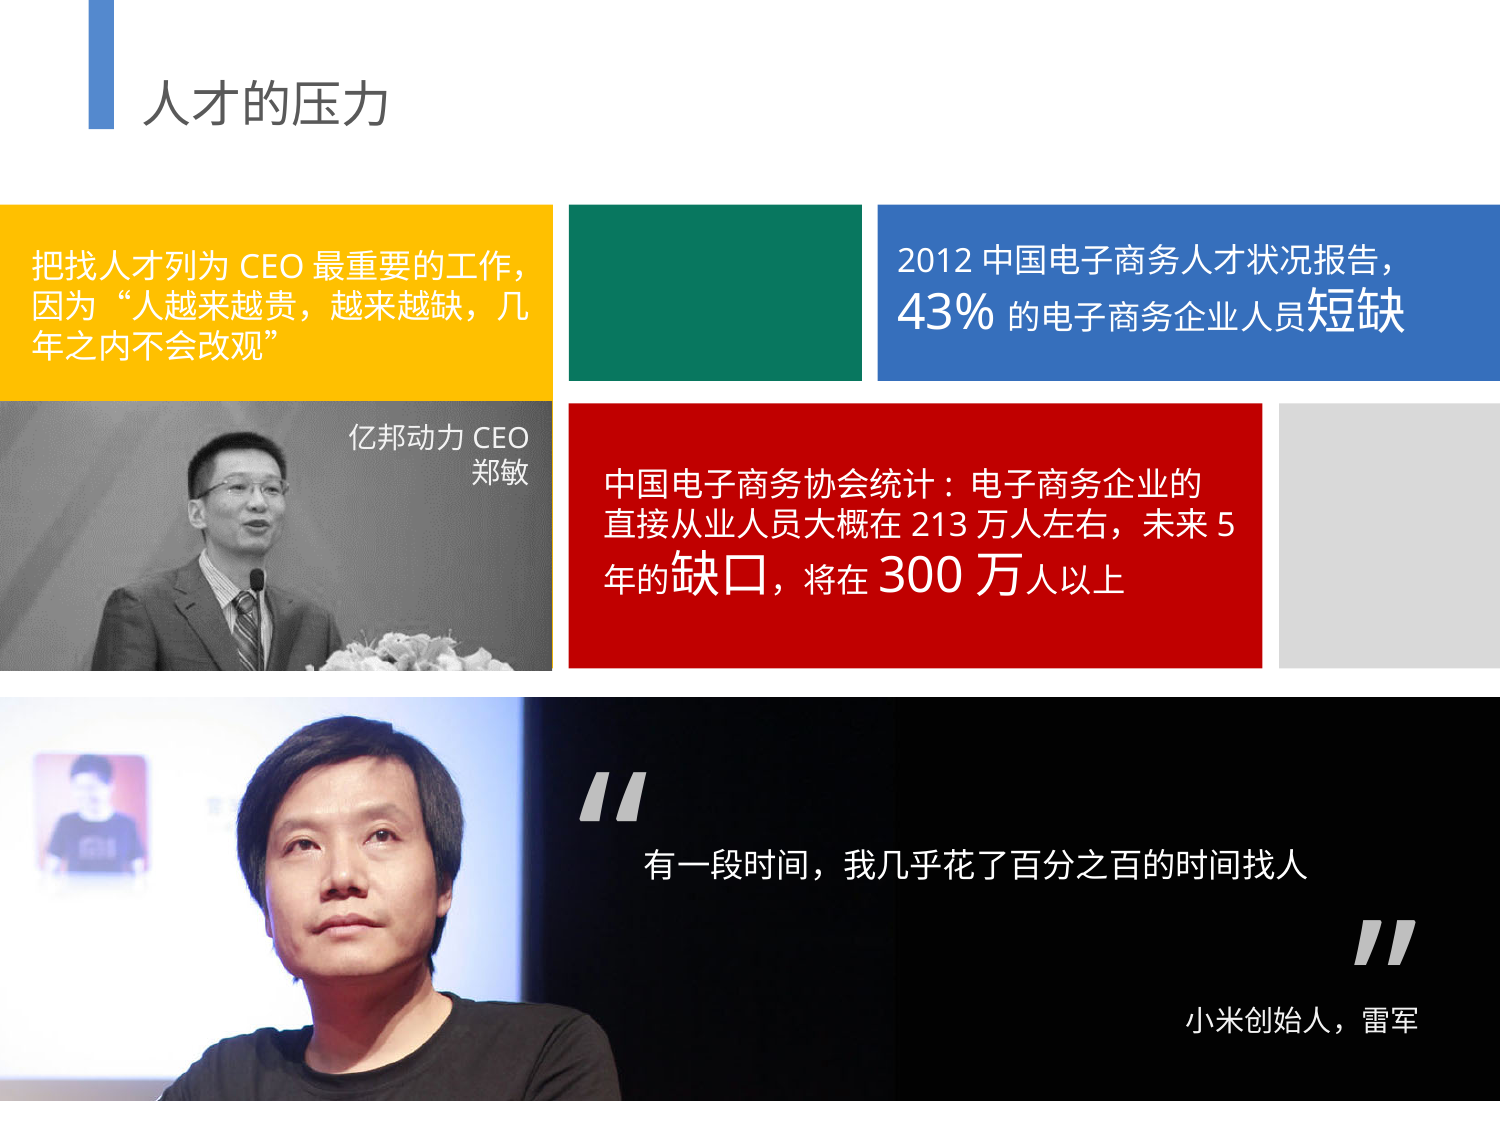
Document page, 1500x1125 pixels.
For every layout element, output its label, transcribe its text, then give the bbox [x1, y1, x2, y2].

picture [0, 401, 553, 671]
text_box [0, 203, 554, 669]
text_box 2012中国电子商务人才状况报告， 43%的电子商务企业人员短缺 [882, 231, 1500, 347]
text_box [88, 0, 115, 130]
text_box [1278, 402, 1500, 669]
text_box [877, 204, 1500, 382]
text_box [568, 204, 863, 382]
text_box 人才的压力 [126, 64, 883, 140]
text_box [568, 402, 1263, 669]
picture [0, 697, 1500, 1101]
text_box 把找人才列为CEO最重要的工作，因为“人越来越贵，越来越缺，几年之内不会改观” [16, 237, 553, 373]
text_box 中国电子商务协会统计: 电子商务企业的直接从业人员大概在213万人左右，未来5年的缺口，将在300万人以上 [589, 455, 1251, 610]
